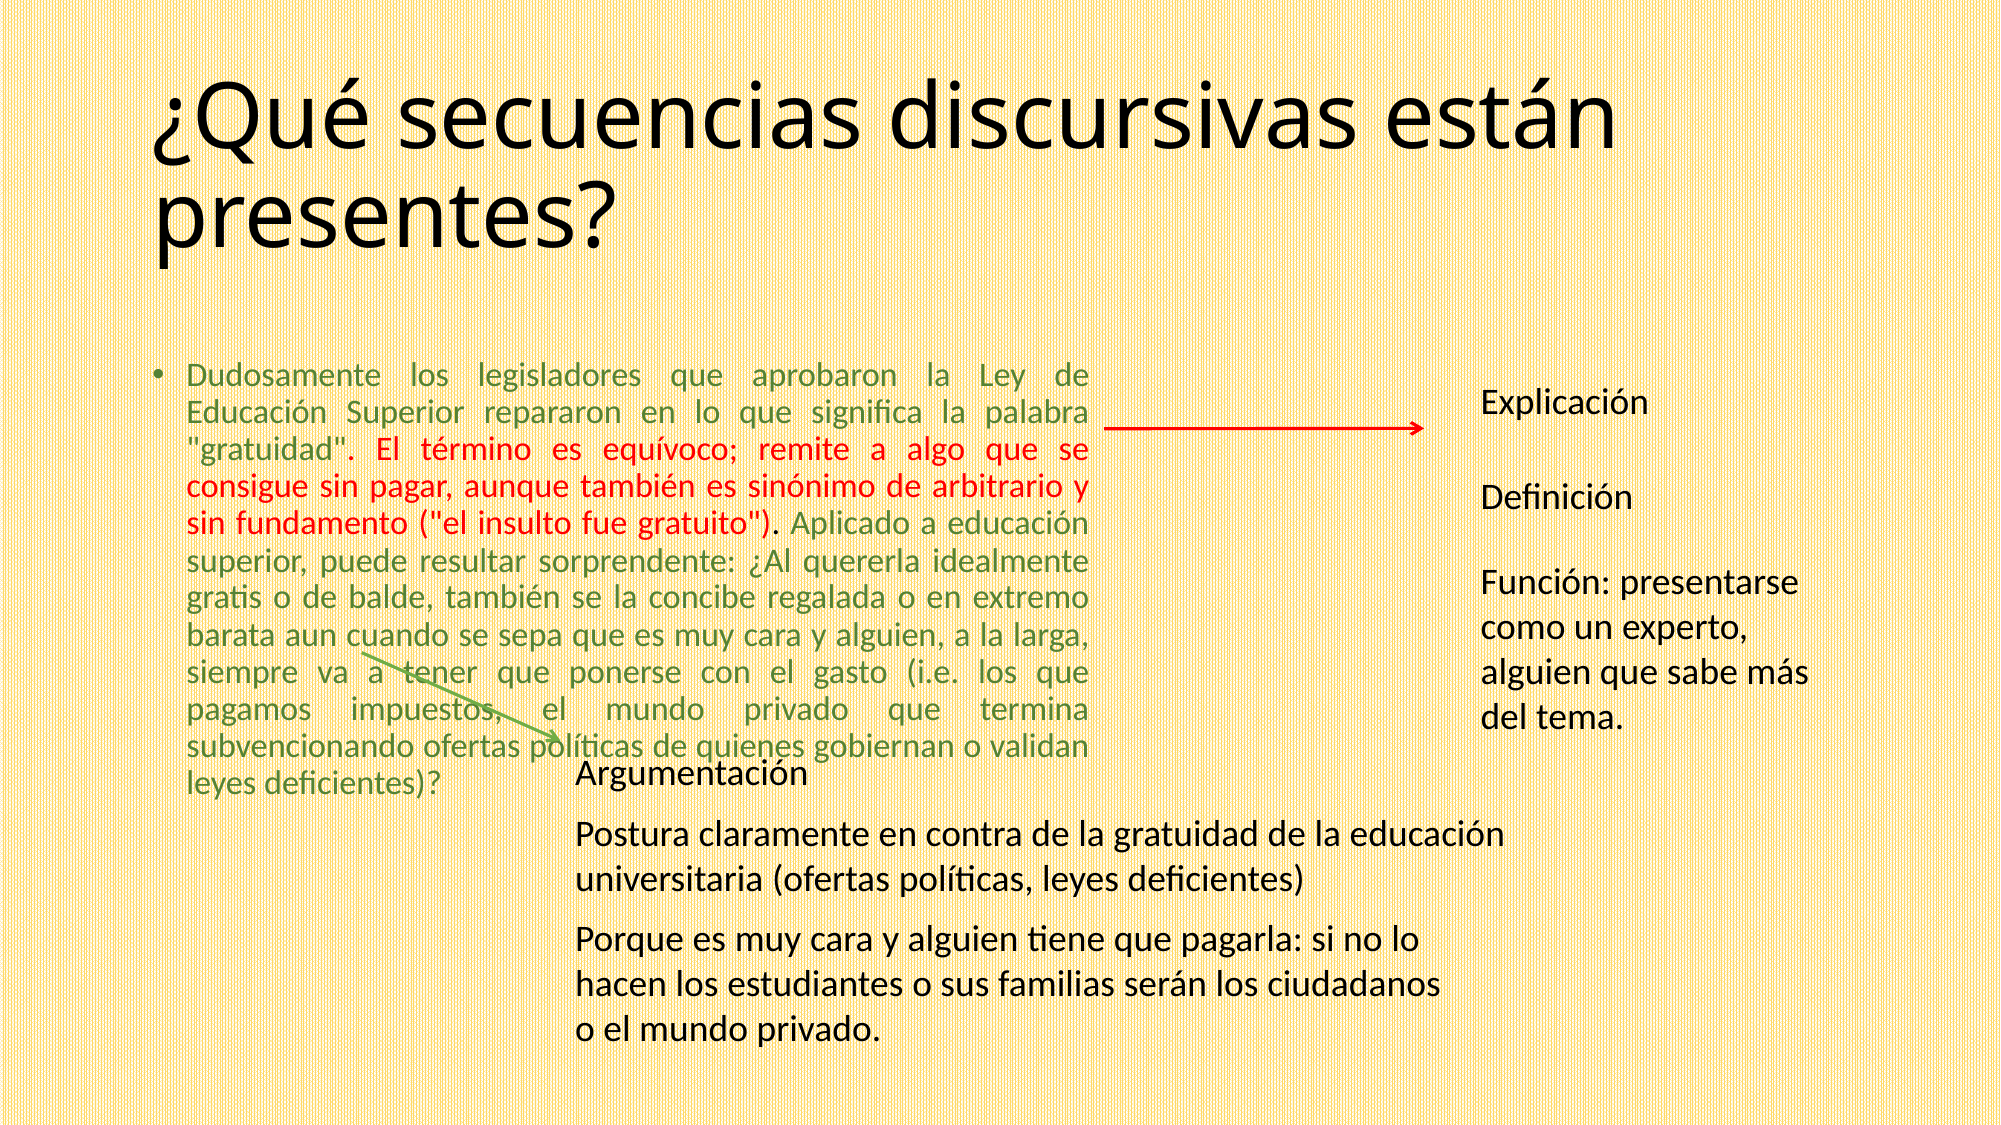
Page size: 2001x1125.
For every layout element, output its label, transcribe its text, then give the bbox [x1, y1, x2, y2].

text_box Definición [1465, 464, 1689, 525]
text_box Postura claramente en contra de la gratuidad de la educación universitaria (ofertas políticas, leyes deficientes) [560, 801, 1633, 906]
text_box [361, 652, 561, 741]
text_box Argumentación [560, 740, 875, 801]
title ¿Qué secuencias discursivas están presentes? [137, 59, 1863, 278]
text_box Explicación [1465, 369, 1689, 430]
text_box Función: presentarse como un experto, alguien que sabe más del tema. [1465, 549, 1849, 745]
text_box Porque es muy cara y alguien tiene que pagarla: si no lo hacen los estudiantes o sus familias serán los ciudadanos o el mundo privado. [560, 906, 1466, 1057]
text_box Dudosamente los legisladores que aprobaron la Ley de Educación Superior repararon en lo que significa la palabra "gratuidad". El término es equívoco; remite a algo que se consigue sin pagar, aunque también es sinónimo de arbitrario y sin fundamento ("el insulto fue gratuito"). Aplicado a educación superior, puede resultar sorprendente: ¿Al quererla idealmente gratis o de balde, también se la concibe regalada o en extremo barata aun cuando se sepa que es muy cara y alguien, a la larga, siempre va a tener que ponerse con el gasto (i.e. los que pagamos impuestos, el mundo privado que termina subvencionando ofertas políticas de quienes gobiernan o validan leyes deficientes)? [137, 349, 1105, 810]
